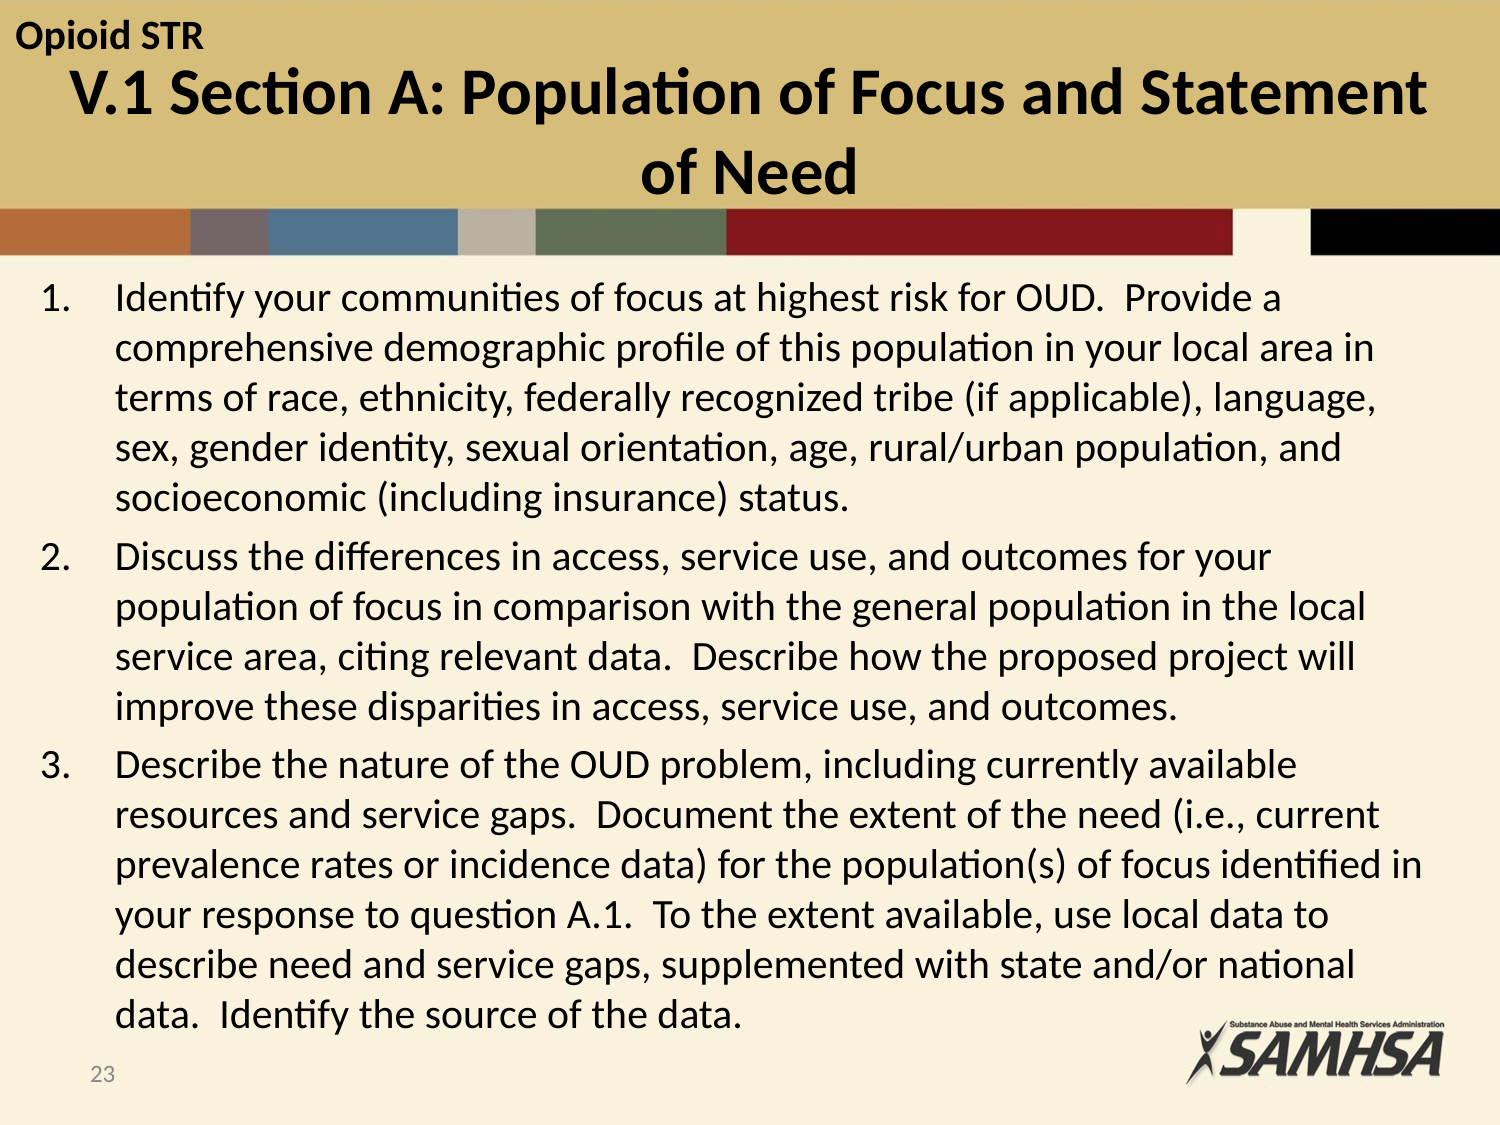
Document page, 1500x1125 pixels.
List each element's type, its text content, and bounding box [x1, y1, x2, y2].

picture [0, 0, 1500, 1125]
slide_number 23 [75, 1042, 425, 1103]
list Identify your communities of focus at highest risk for OUD. Provide a comprehensive demographic profile of this population in your local area in terms of race, ethnicity, federally recognized tribe (if applicable), language, sex, gender identity, sexual orientation, age, rural/urban population, and socioeconomic (including insurance) status. Discuss the differences in access, service use, and outcomes for your population of focus in comparison with the general population in the local service area, citing relevant data. Describe how the proposed project will improve these disparities in access, service use, and outcomes. Describe the nature of the OUD problem, including currently available resources and service gaps. Document the extent of the need (i.e., current prevalence rates or incidence data) for the population(s) of focus identified in your response to question A.1. To the extent available, use local data to describe need and service gaps, supplemented with state and/or national data. Identify the source of the data. [24, 262, 1463, 1125]
title V.1 Section A: Population of Focus and Statement of Need [24, 24, 1476, 231]
